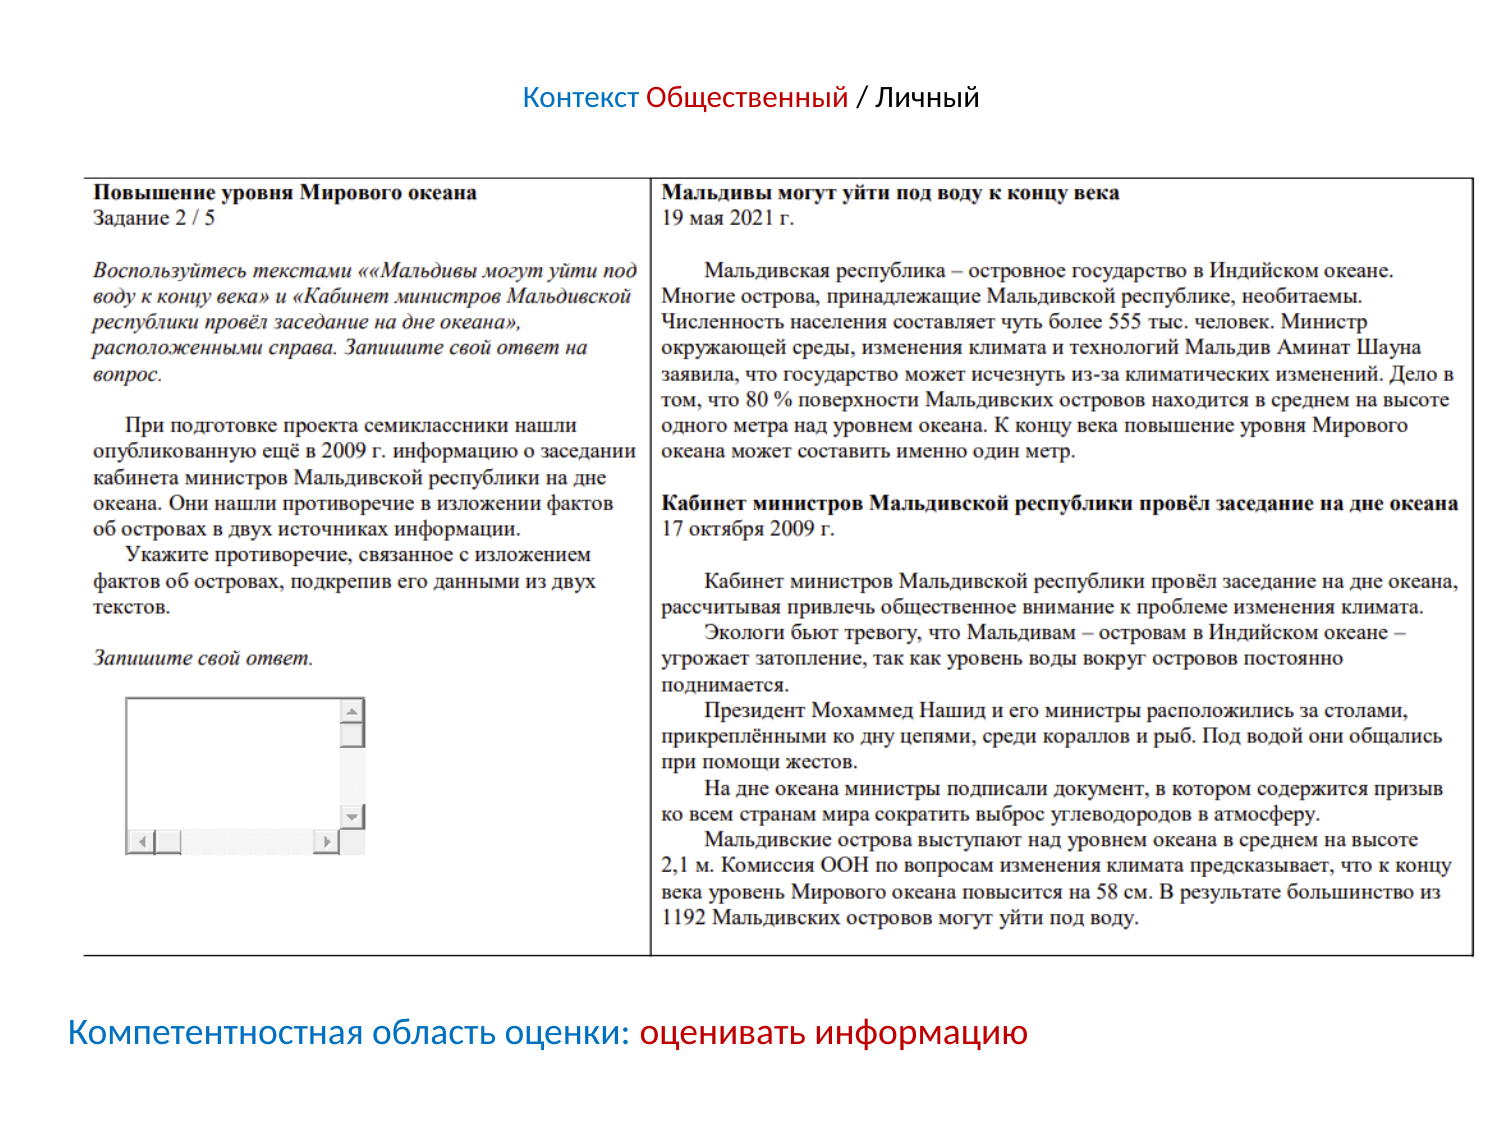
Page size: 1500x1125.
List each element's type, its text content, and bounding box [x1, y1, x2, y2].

picture [64, 160, 1476, 977]
text_box Компетентностная область оценки: оценивать информацию [53, 999, 1424, 1060]
title Контекст Общественный / Личный [76, 30, 1427, 159]
